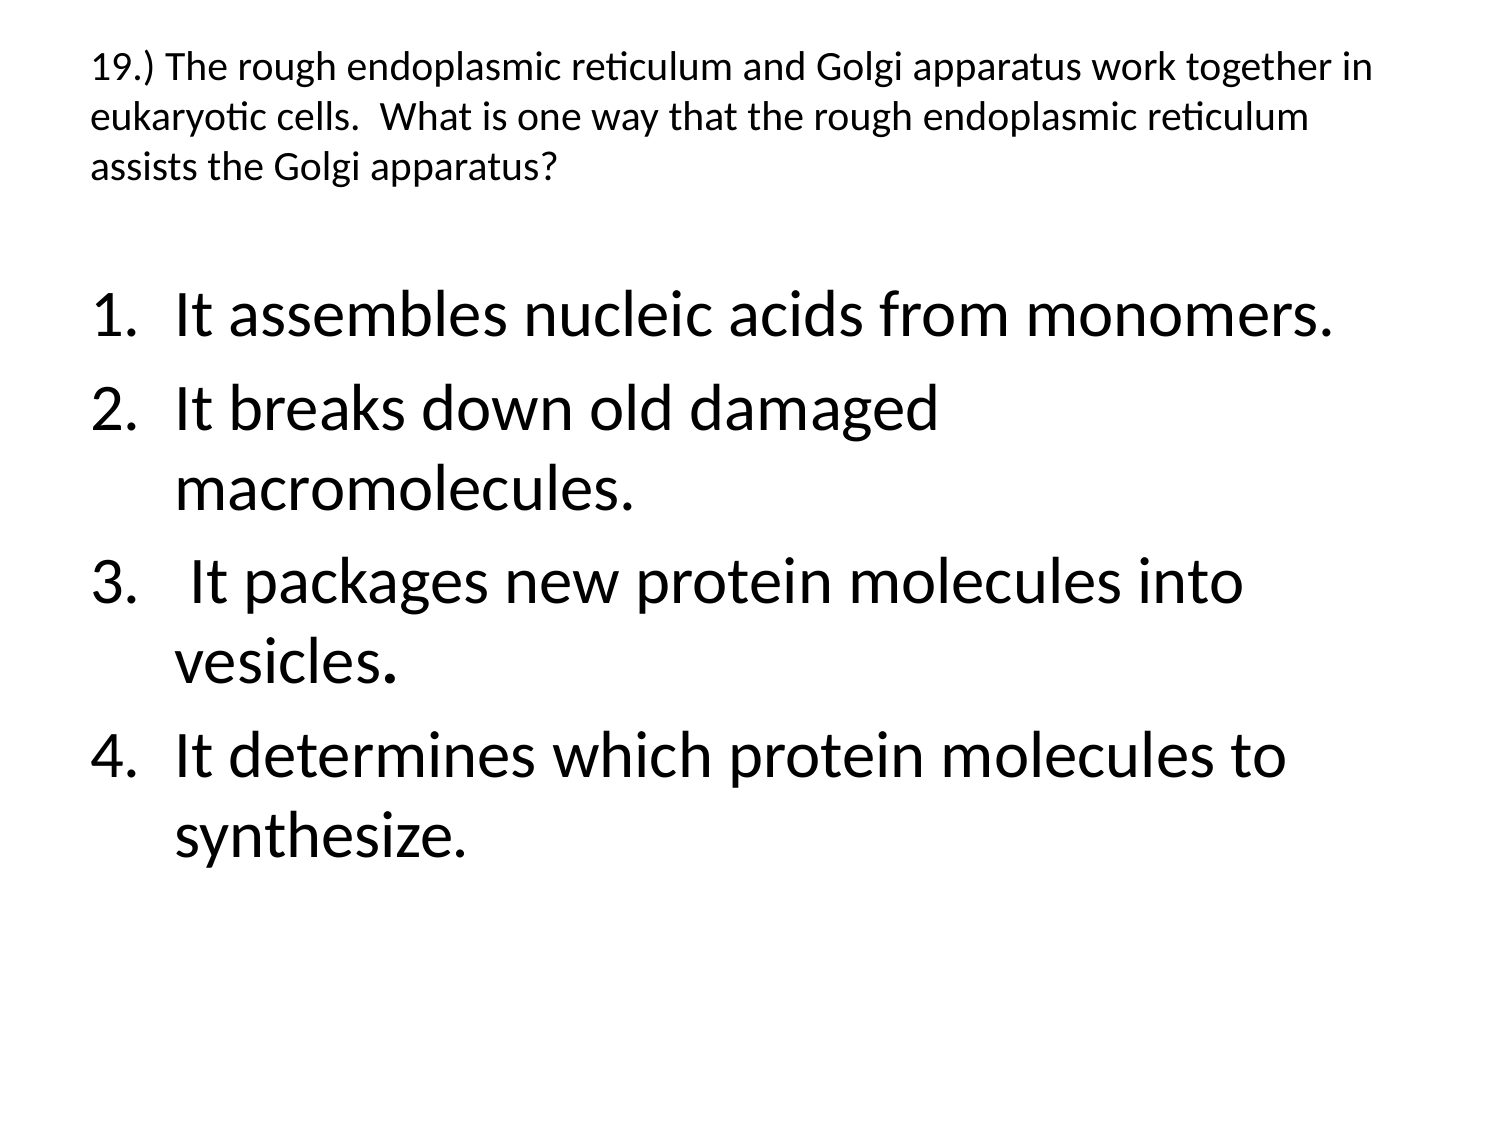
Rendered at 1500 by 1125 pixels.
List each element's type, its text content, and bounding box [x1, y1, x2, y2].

title 19.) The rough endoplasmic reticulum and Golgi apparatus work together in eukaryotic cells. What is one way that the rough endoplasmic reticulum assists the Golgi apparatus? [75, 45, 1425, 233]
list It assembles nucleic acids from monomers. It breaks down old damaged macromolecules. It packages new protein molecules into vesicles. It determines which protein molecules to synthesize. [75, 262, 1425, 1005]
